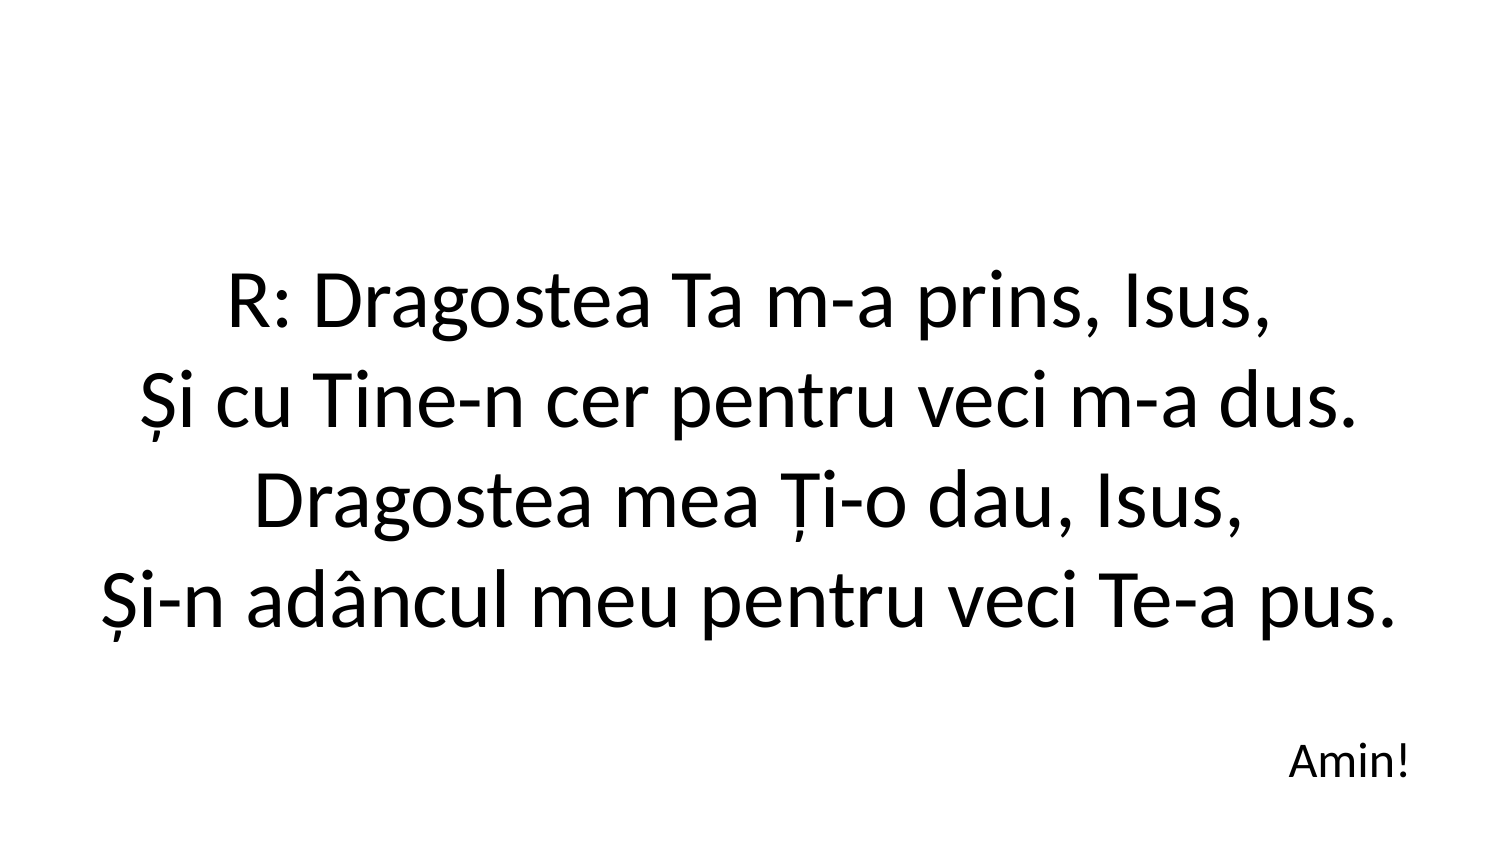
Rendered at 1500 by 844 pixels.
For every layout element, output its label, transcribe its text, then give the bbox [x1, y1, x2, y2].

text_box R: Dragostea Ta m-a prins, Isus, Și cu Tine-n cer pentru veci m-a dus. Dragostea mea Ți-o dau, Isus, Și-n adâncul meu pentru veci Te-a pus. [85, 192, 1415, 652]
text_box Amin! [1273, 674, 1427, 795]
